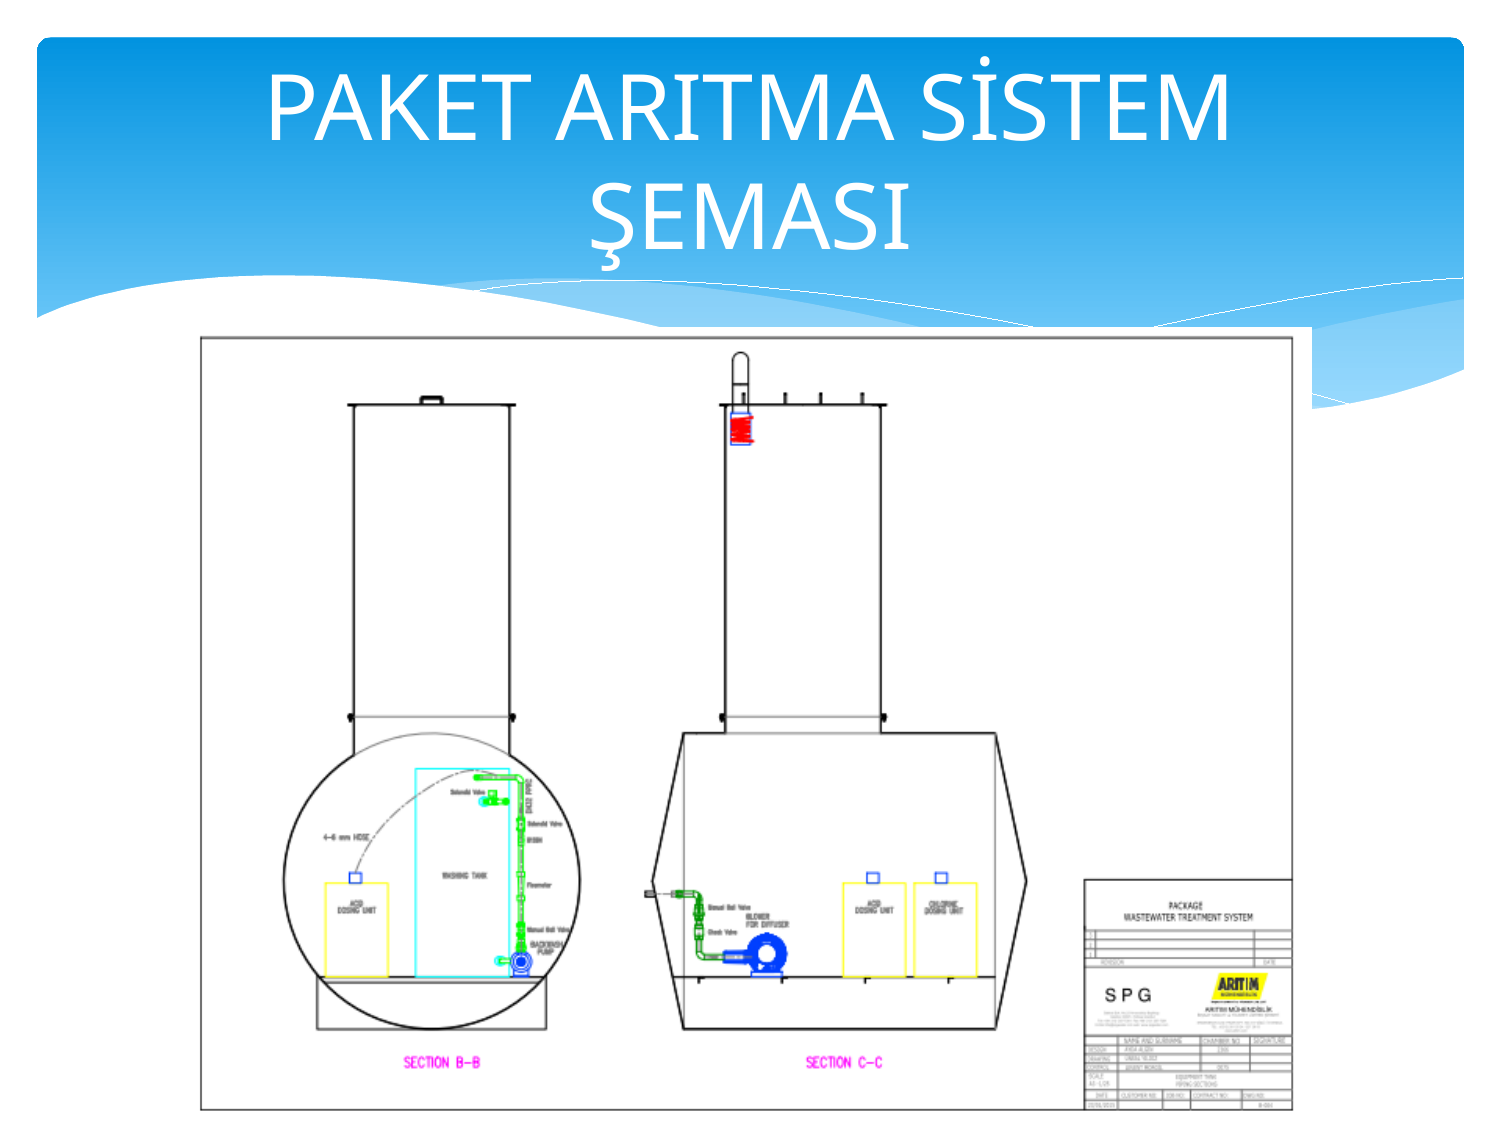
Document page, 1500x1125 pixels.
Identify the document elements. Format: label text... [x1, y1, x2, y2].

title PAKET ARITMA SİSTEM ŞEMASI [75, 55, 1425, 261]
picture [187, 327, 1312, 1125]
